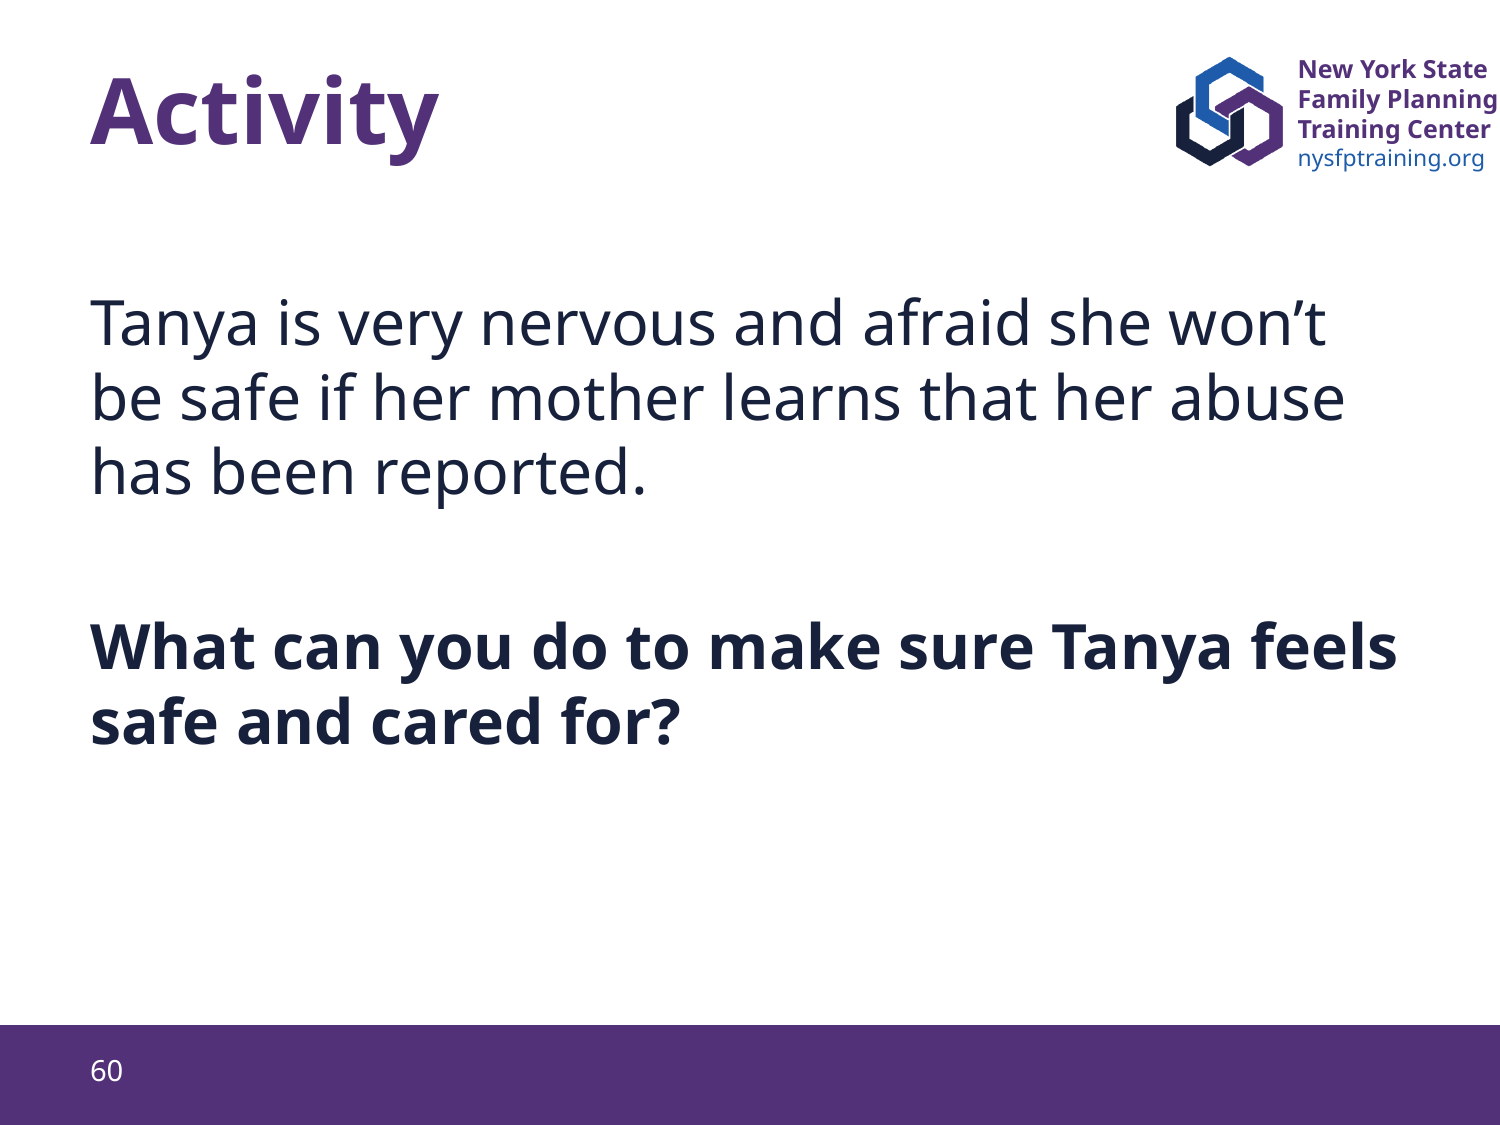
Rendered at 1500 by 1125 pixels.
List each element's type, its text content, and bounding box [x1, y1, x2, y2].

title Activity [75, 45, 775, 275]
list Tanya is very nervous and afraid she won’t be safe if her mother learns that her abuse has been reported. What can you do to make sure Tanya feels safe and cared for? [75, 275, 1425, 975]
slide_number 60 [75, 1042, 285, 1103]
picture [1175, 55, 1284, 168]
